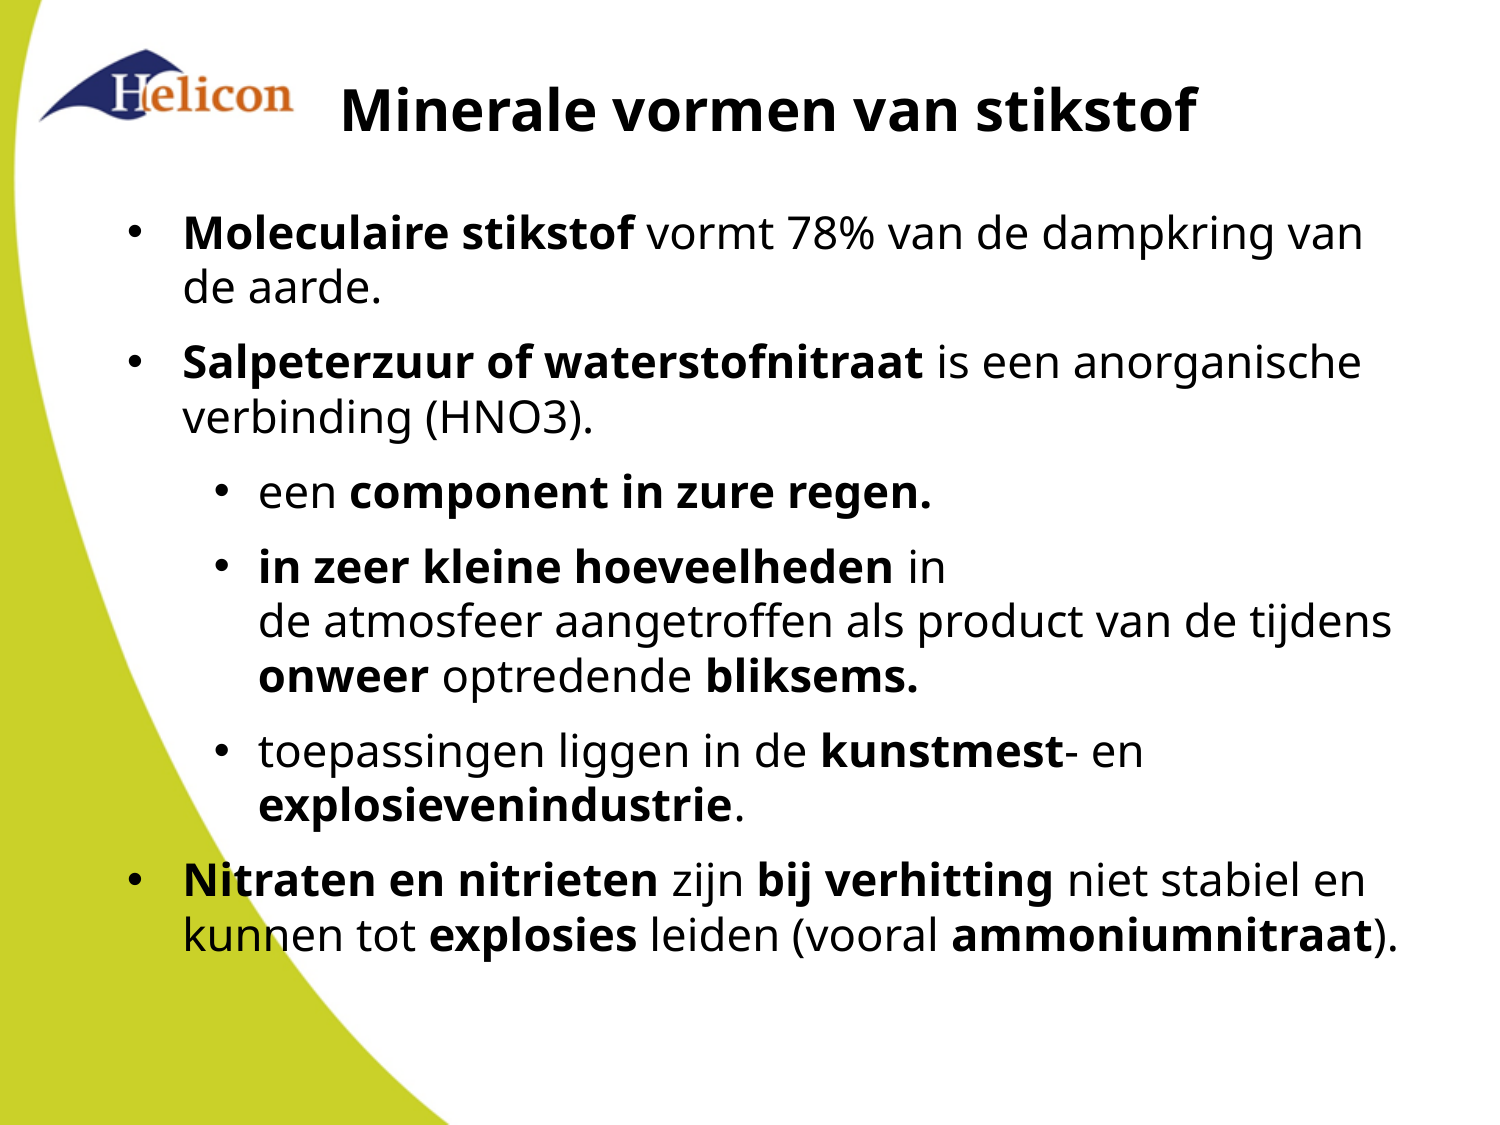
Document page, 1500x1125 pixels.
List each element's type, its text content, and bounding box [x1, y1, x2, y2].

list Moleculaire stikstof vormt 78% van de dampkring van de aarde. Salpeterzuur of waterstofnitraat is een anorganische verbinding (HNO3). een component in zure regen. in zeer kleine hoeveelheden in de atmosfeer aangetroffen als product van de tijdens onweer optredende bliksems. toepassingen liggen in de kunstmest- en explosievenindustrie. Nitraten en nitrieten zijn bij verhitting niet stabiel en kunnen tot explosies leiden (vooral ammoniumnitraat). [112, 196, 1425, 1005]
title Minerale vormen van stikstof [324, 54, 1353, 161]
picture [0, 0, 1500, 1125]
